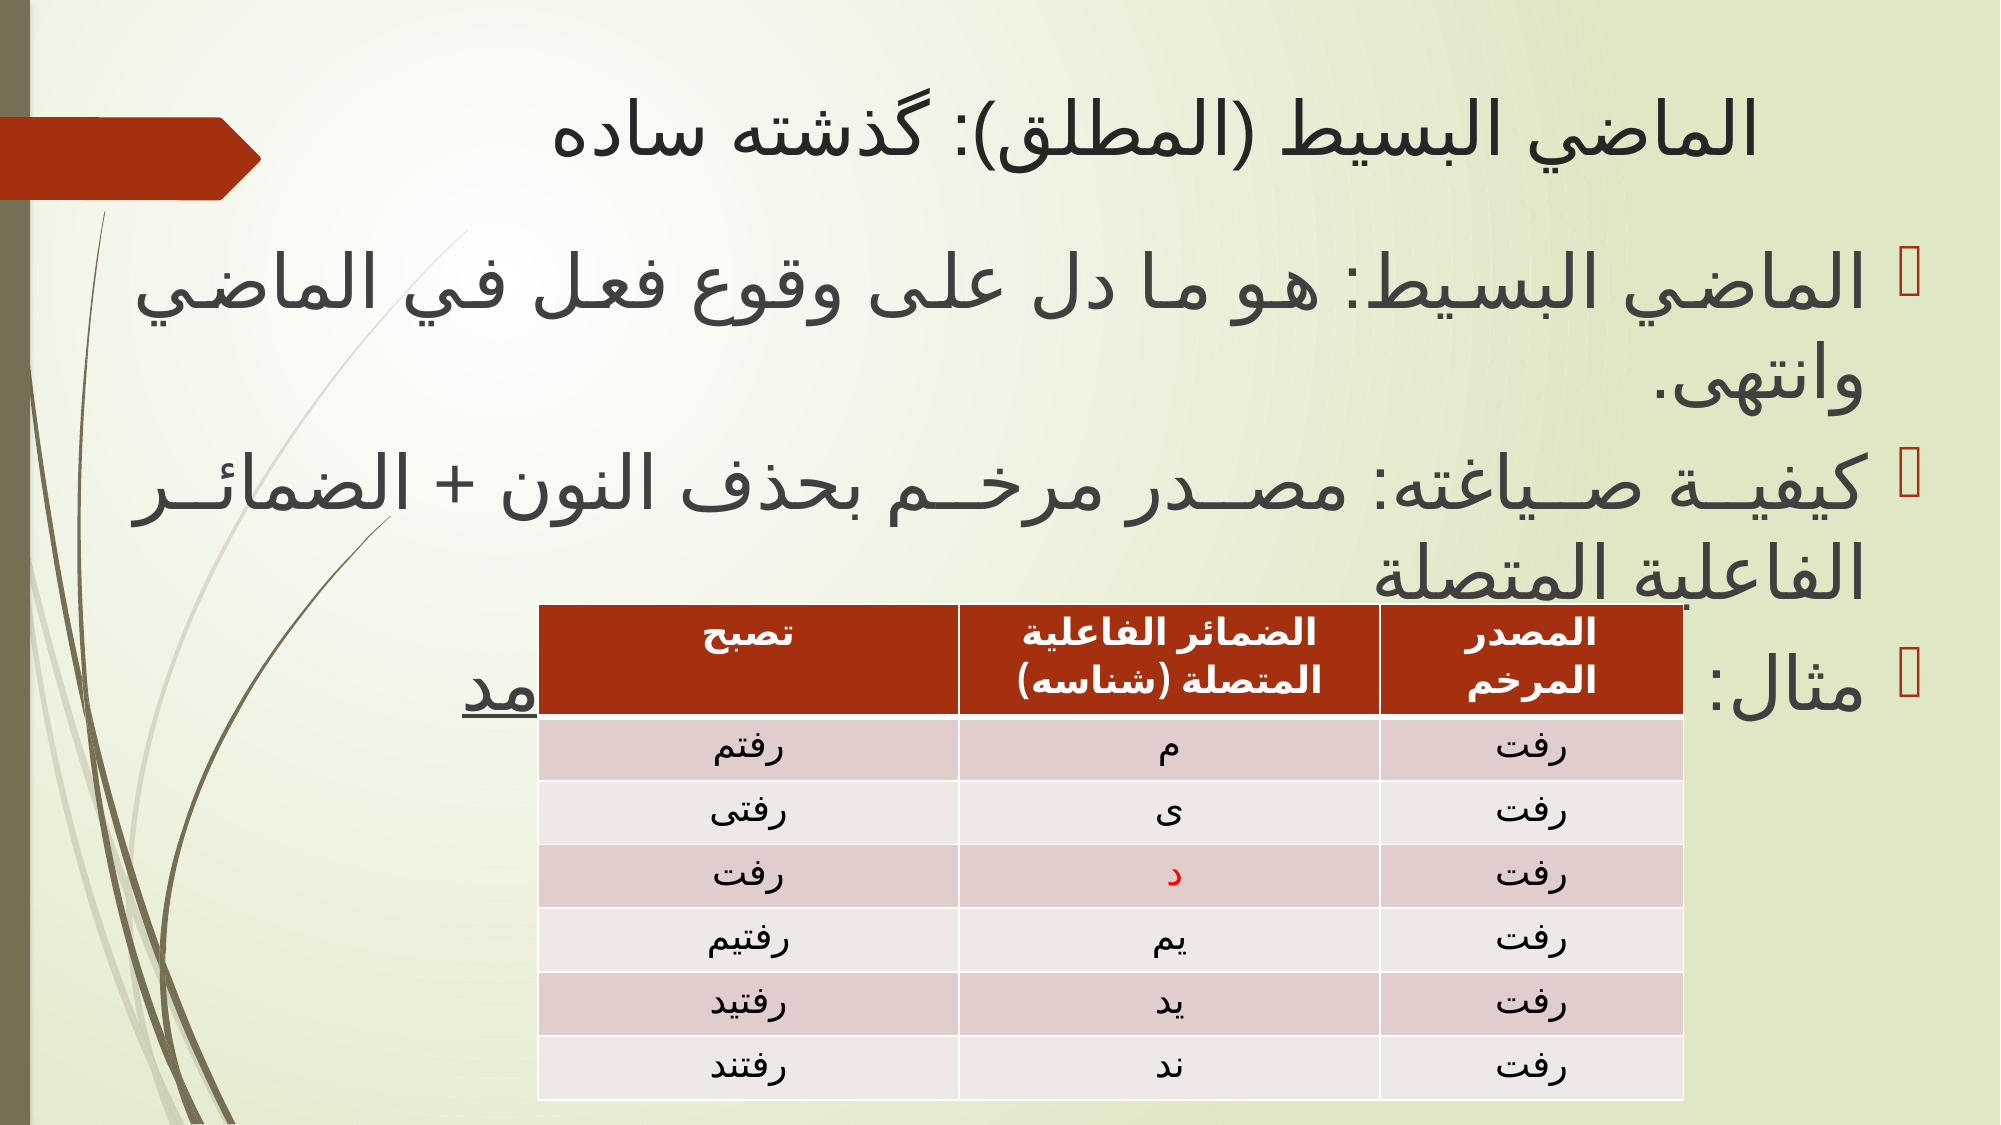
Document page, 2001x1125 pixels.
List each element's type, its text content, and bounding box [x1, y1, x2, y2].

table_cell د [960, 845, 1379, 907]
list الماضي البسيط: هو ما دل على وقوع فعل في الماضي وانتهى. كيفية صياغته: مصدر مرخم بحذف النون + الضمائر الفاعلية المتصلة مثال: رفتن – رفت ، آمدن - آمد [118, 225, 1940, 846]
table_cell رفت [539, 845, 958, 907]
table_header الضمائر الفاعلية المتصلة (شناسه) [960, 605, 1379, 714]
table_cell رفت [1381, 909, 1683, 971]
table_cell رفتيم [539, 909, 958, 971]
table_cell رفت [1381, 782, 1683, 844]
table_cell رفتم [539, 720, 958, 780]
table_cell رفتى [539, 782, 958, 844]
table_header تصبح [539, 605, 958, 714]
table_header المصدر المرخم [1381, 605, 1683, 714]
table_cell رفتيد [539, 973, 958, 1035]
table_cell رفت [1381, 1037, 1683, 1099]
table_cell م [960, 720, 1379, 780]
table_cell يم [960, 909, 1379, 971]
table_cell رفت [1381, 845, 1683, 907]
table_cell رفتند [539, 1037, 958, 1099]
table_cell يد [960, 973, 1379, 1035]
table_cell ى [960, 782, 1379, 844]
title الماضي البسيط (المطلق): گذشته ساده [425, 72, 1888, 225]
table_cell ند [960, 1037, 1379, 1099]
table_cell رفت [1381, 973, 1683, 1035]
table_cell رفت [1381, 720, 1683, 780]
